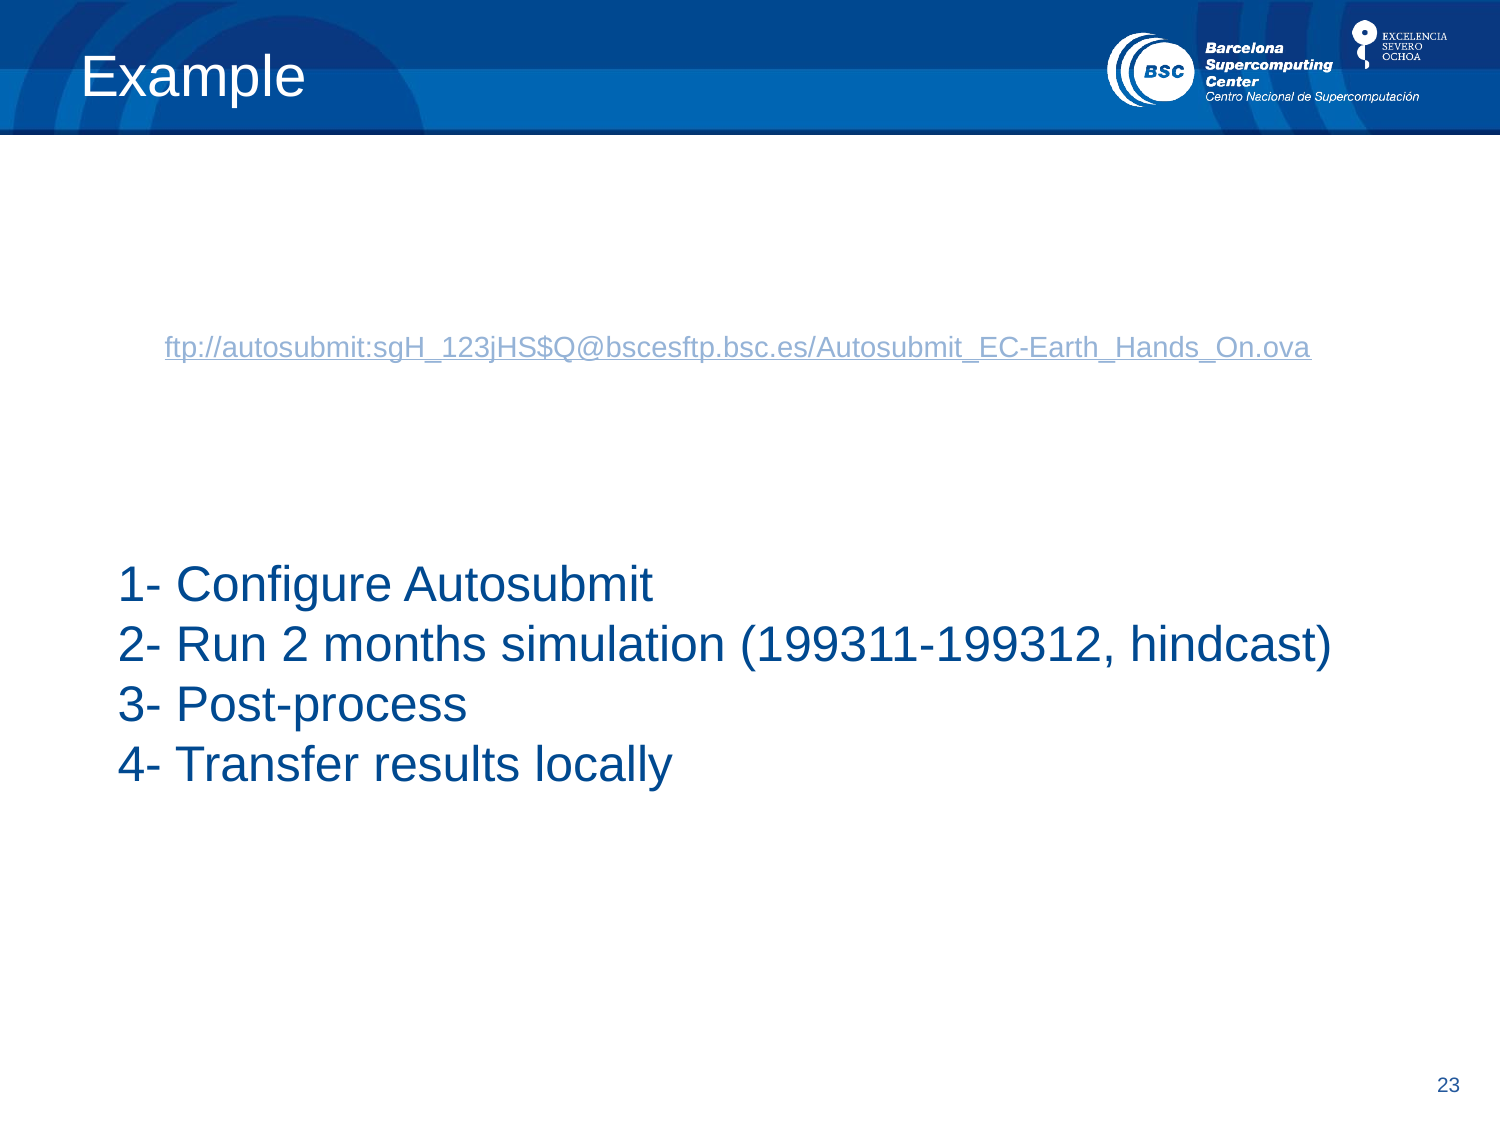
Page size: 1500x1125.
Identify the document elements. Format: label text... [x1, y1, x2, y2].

text_box ftp://autosubmit:sgH_123jHS$Q@bscesftp.bsc.es/Autosubmit_EC-Earth_Hands_On.ova [149, 240, 1347, 451]
picture [0, 0, 1500, 135]
list 1- Configure Autosubmit 2- Run 2 months simulation (199311-199312, hindcast) 3- Post-process 4- Transfer results locally [77, 476, 1444, 932]
title Example [65, 23, 1081, 135]
